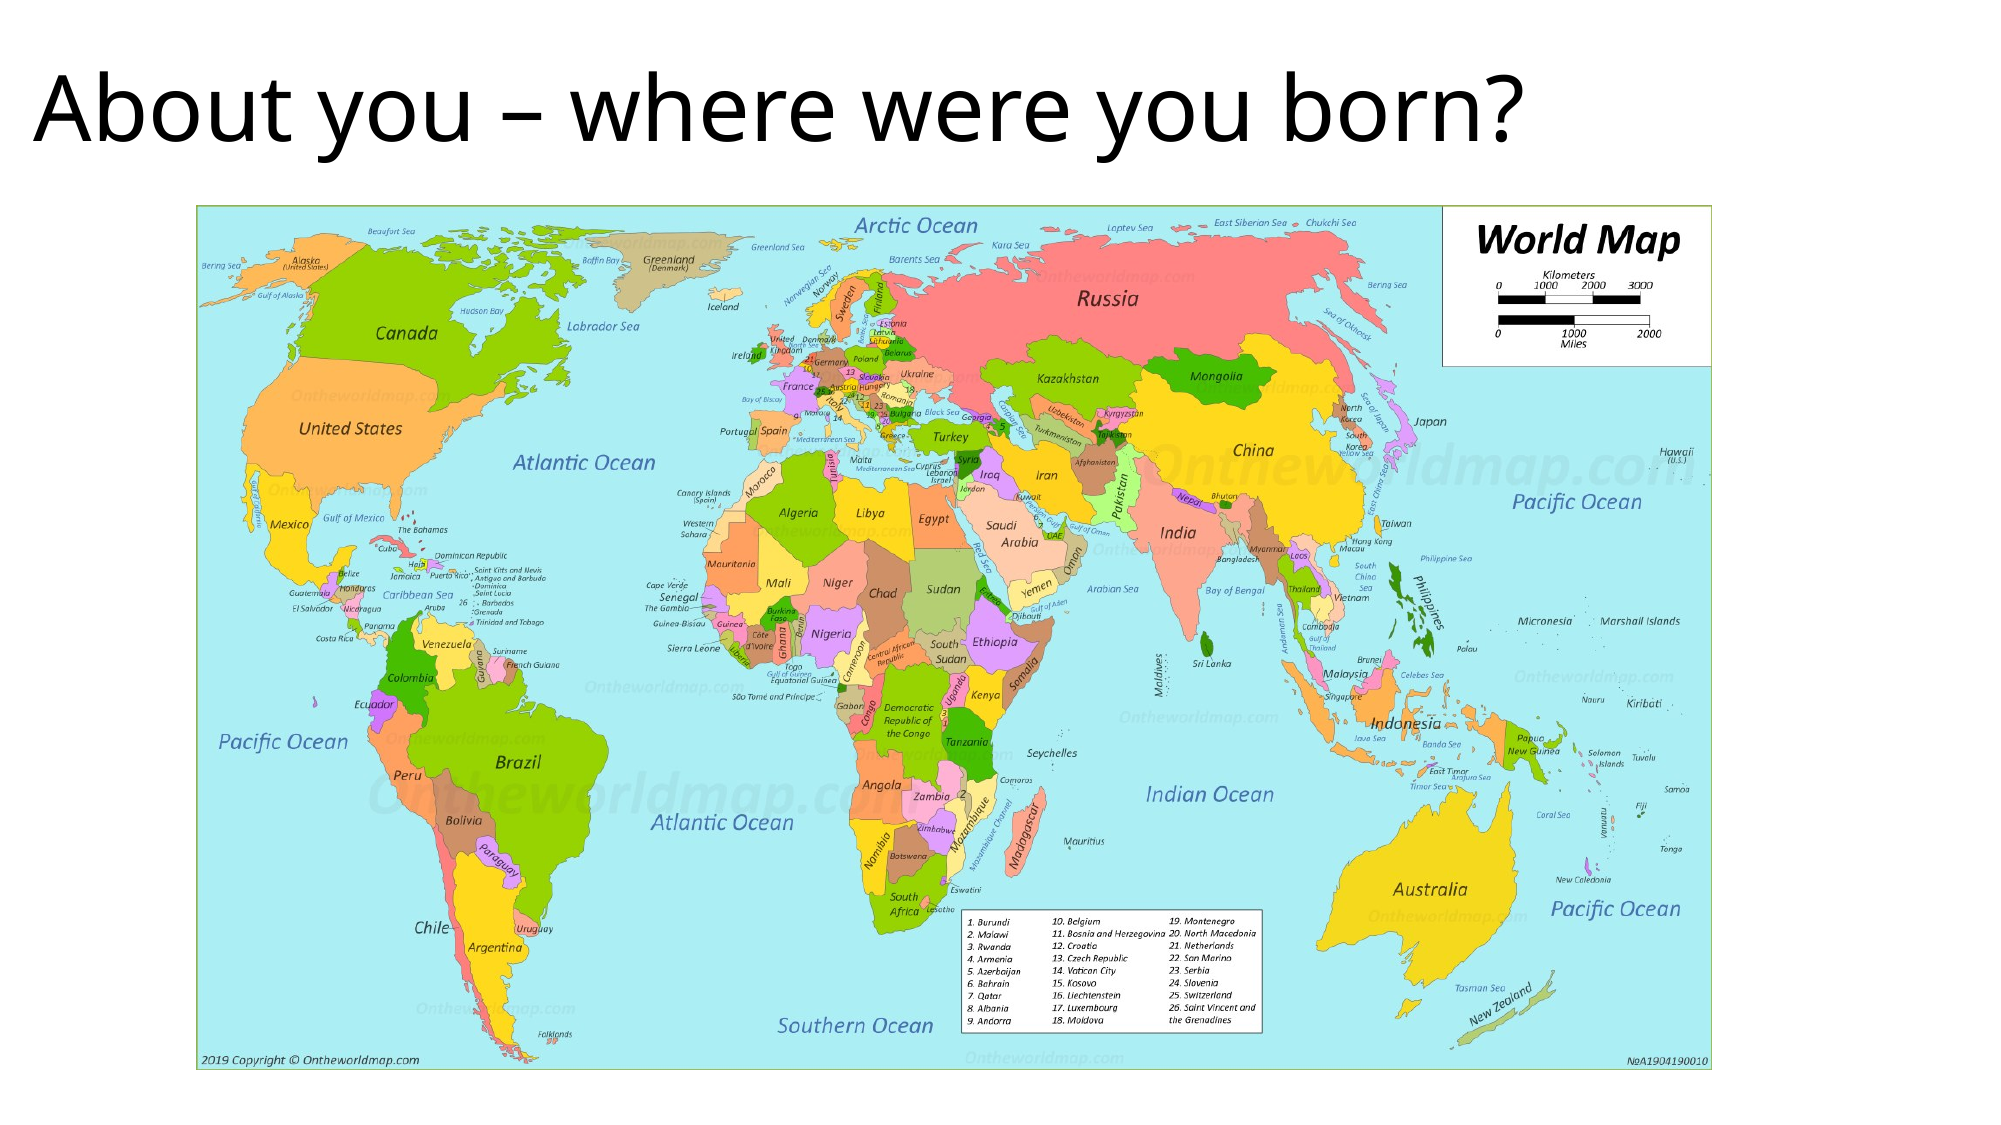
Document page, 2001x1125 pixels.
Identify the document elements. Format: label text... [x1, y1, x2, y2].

picture [196, 205, 1712, 1070]
title About you – where were you born? [18, 3, 1744, 221]
